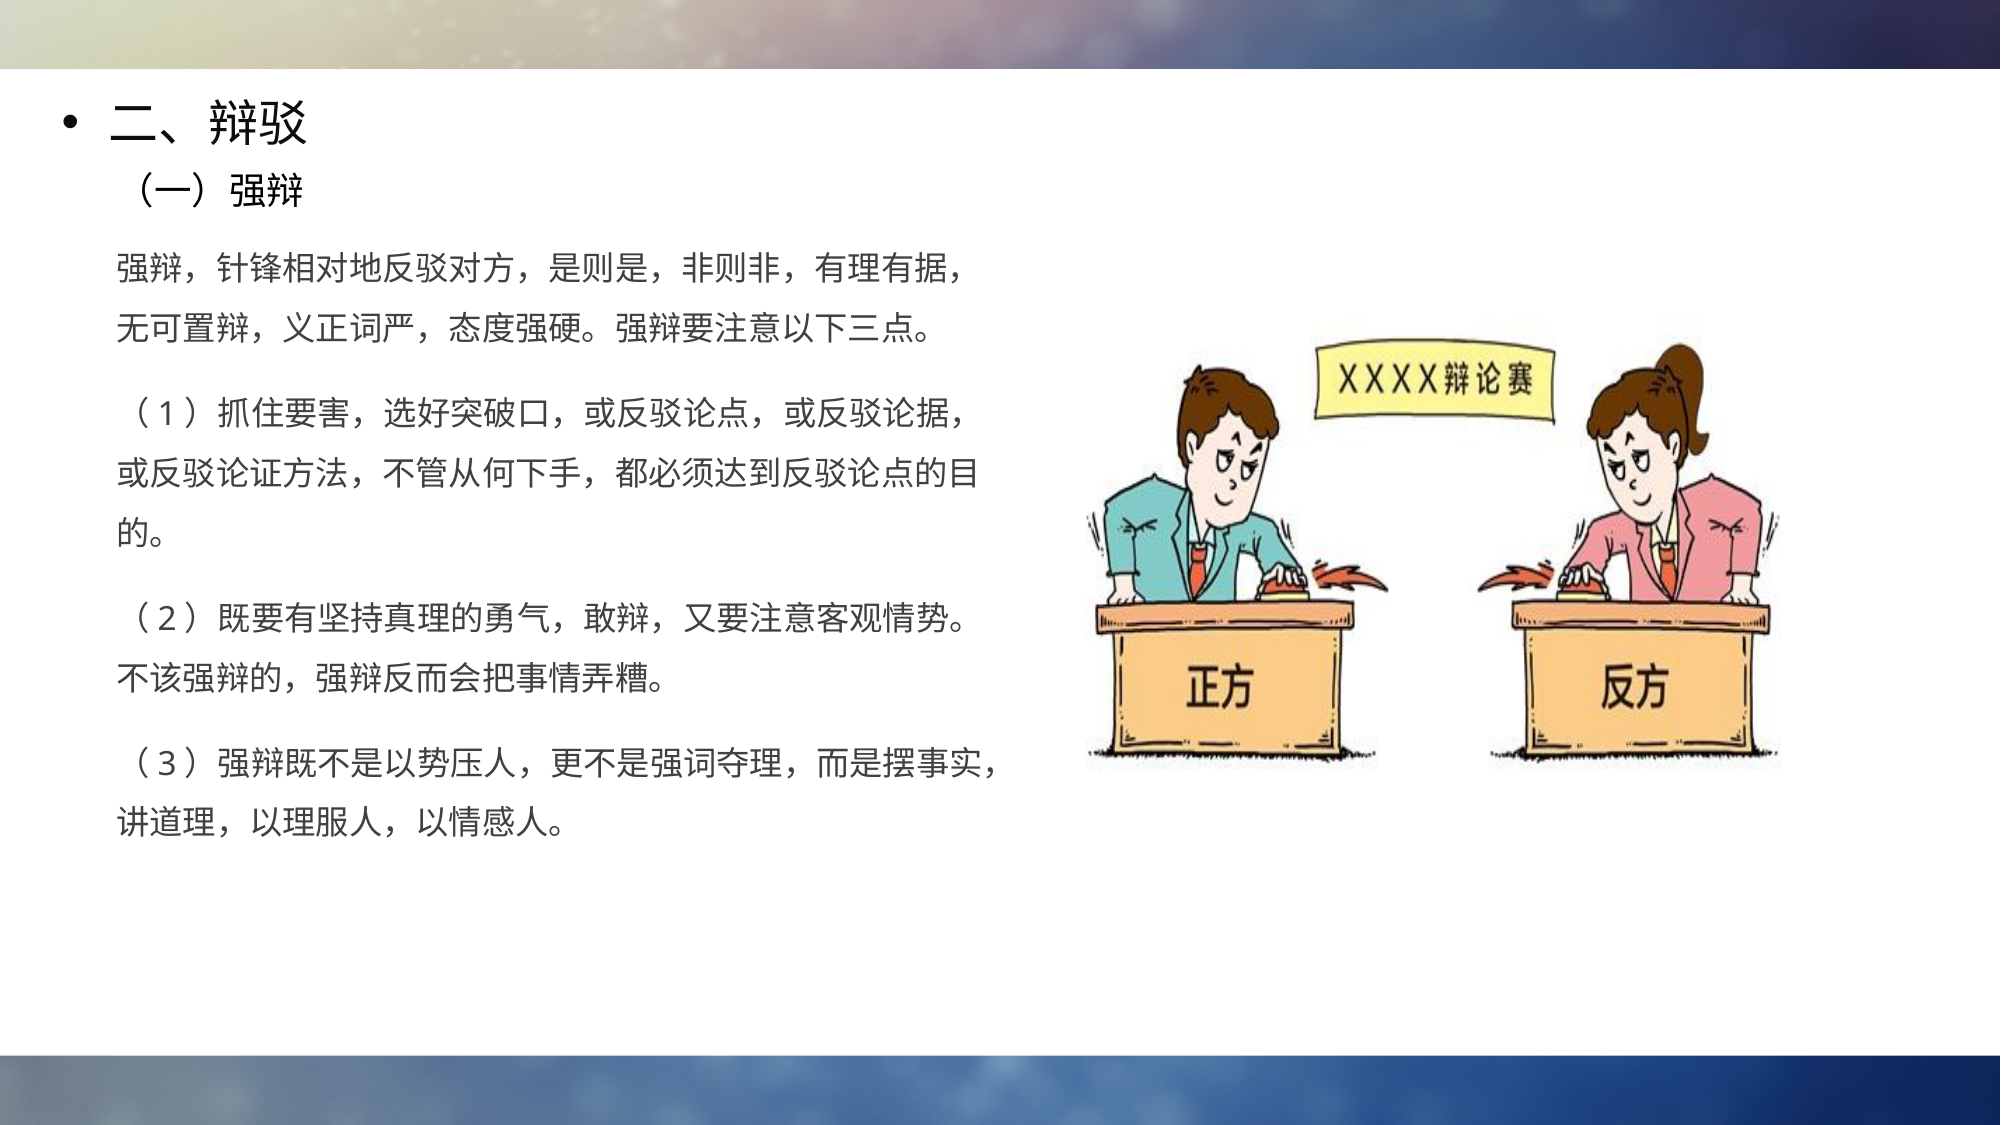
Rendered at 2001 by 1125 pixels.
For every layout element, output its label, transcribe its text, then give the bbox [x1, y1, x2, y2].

picture [0, 0, 2000, 69]
text_box 强辩，针锋相对地反驳对方，是则是，非则非，有理有据，无可置辩，义正词严，态度强硬。强辩要注意以下三点。 （1）抓住要害，选好突破口，或反驳论点，或反驳论据，或反驳论证方法，不管从何下手，都必须达到反驳论点的目的。 （2）既要有坚持真理的勇气，敢辩，又要注意客观情势。不该强辩的，强辩反而会把事情弄糟。 （3）强辩既不是以势压人，更不是强词夺理，而是摆事实，讲道理，以理服人，以情感人。 [101, 220, 1014, 850]
text_box 二、辩驳 [46, 84, 570, 160]
picture [0, 1056, 2000, 1125]
picture [1052, 287, 1823, 790]
text_box （一）强辩 [101, 159, 320, 220]
